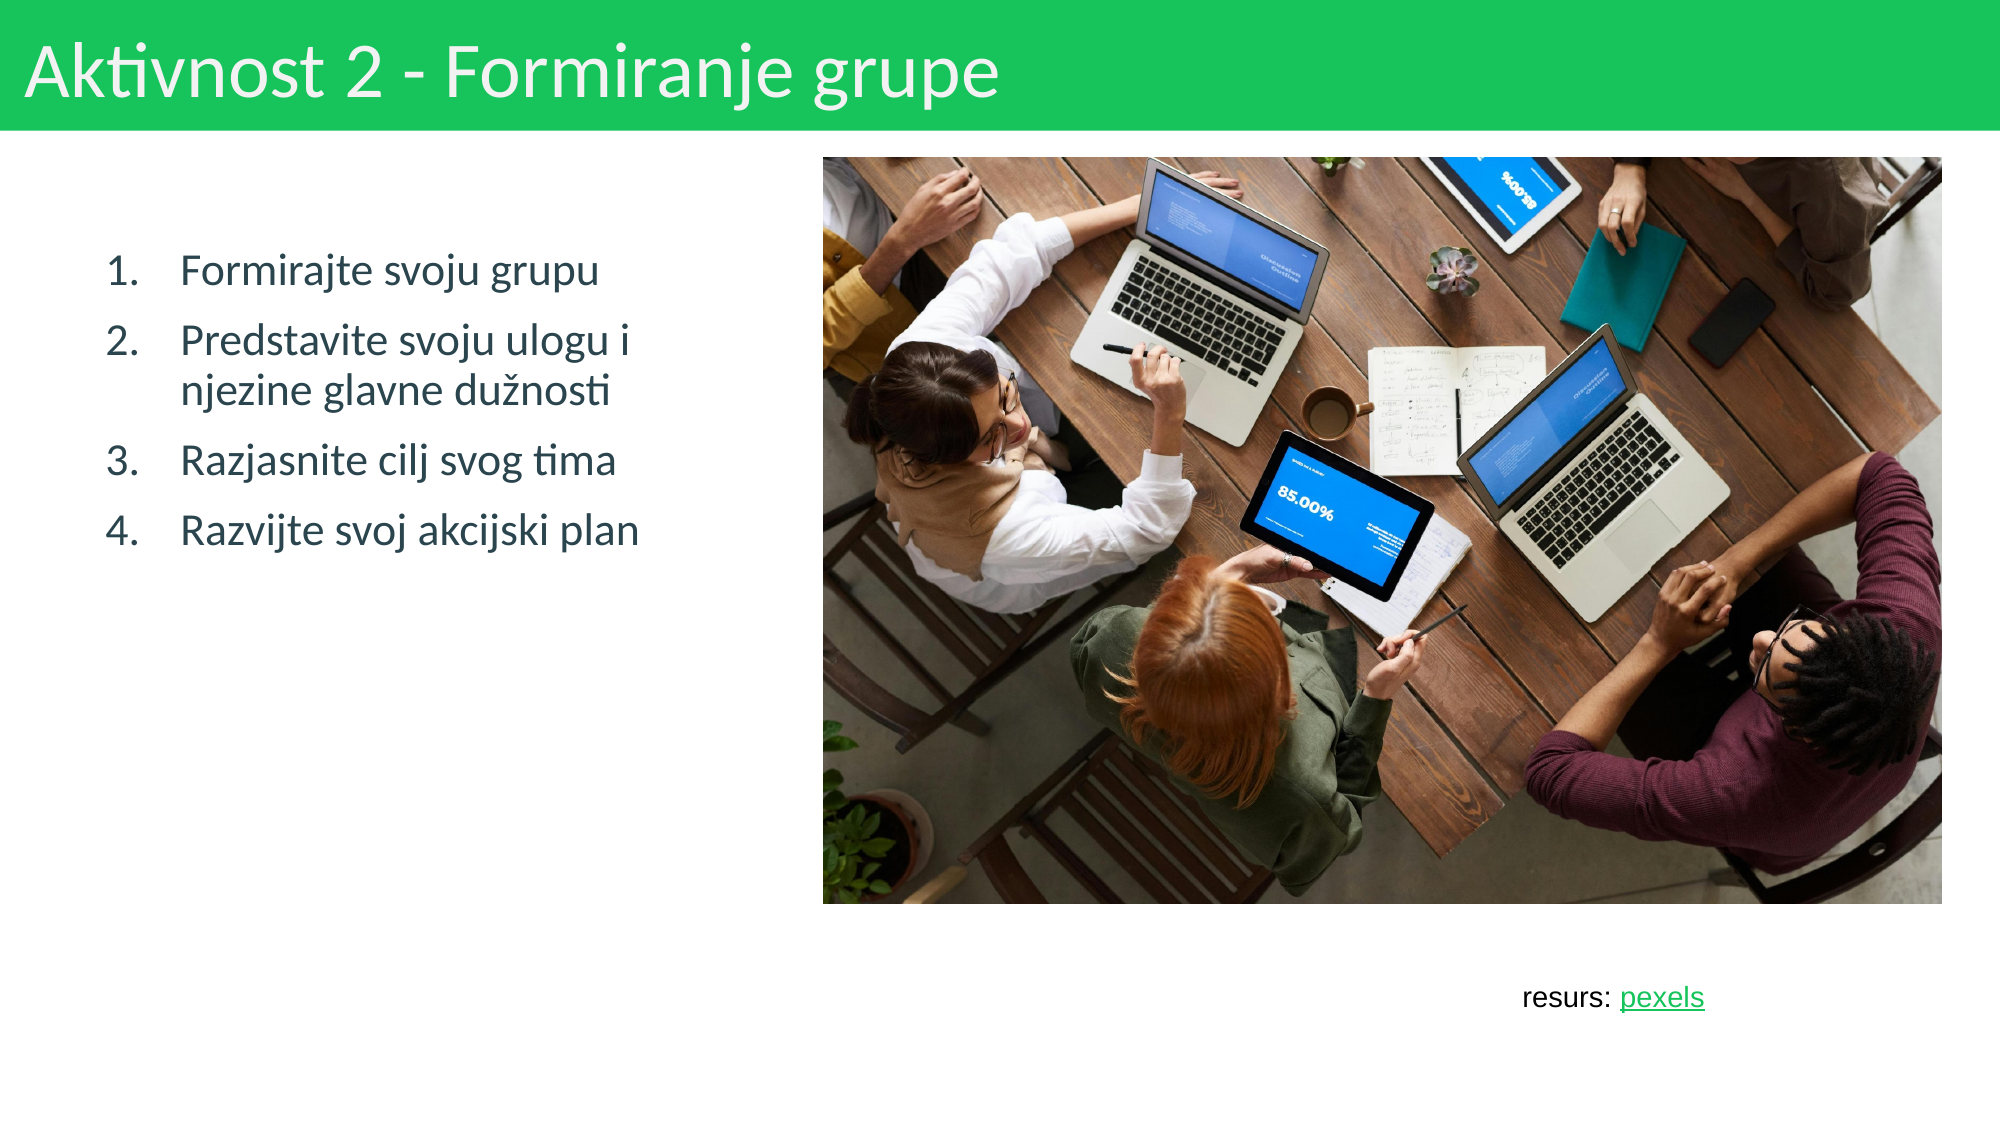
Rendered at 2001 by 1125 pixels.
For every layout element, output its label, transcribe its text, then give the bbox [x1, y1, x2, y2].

picture [823, 157, 1942, 905]
title Aktivnost 2 - Formiranje grupe [16, 13, 1976, 131]
text_box resurs: pexels [1507, 963, 1907, 1057]
list Formirajte svoju grupu Predstavite svoju ulogu i njezine glavne dužnosti Razjasnite cilj svog tima Razvijte svoj akcijski plan [30, 238, 709, 904]
